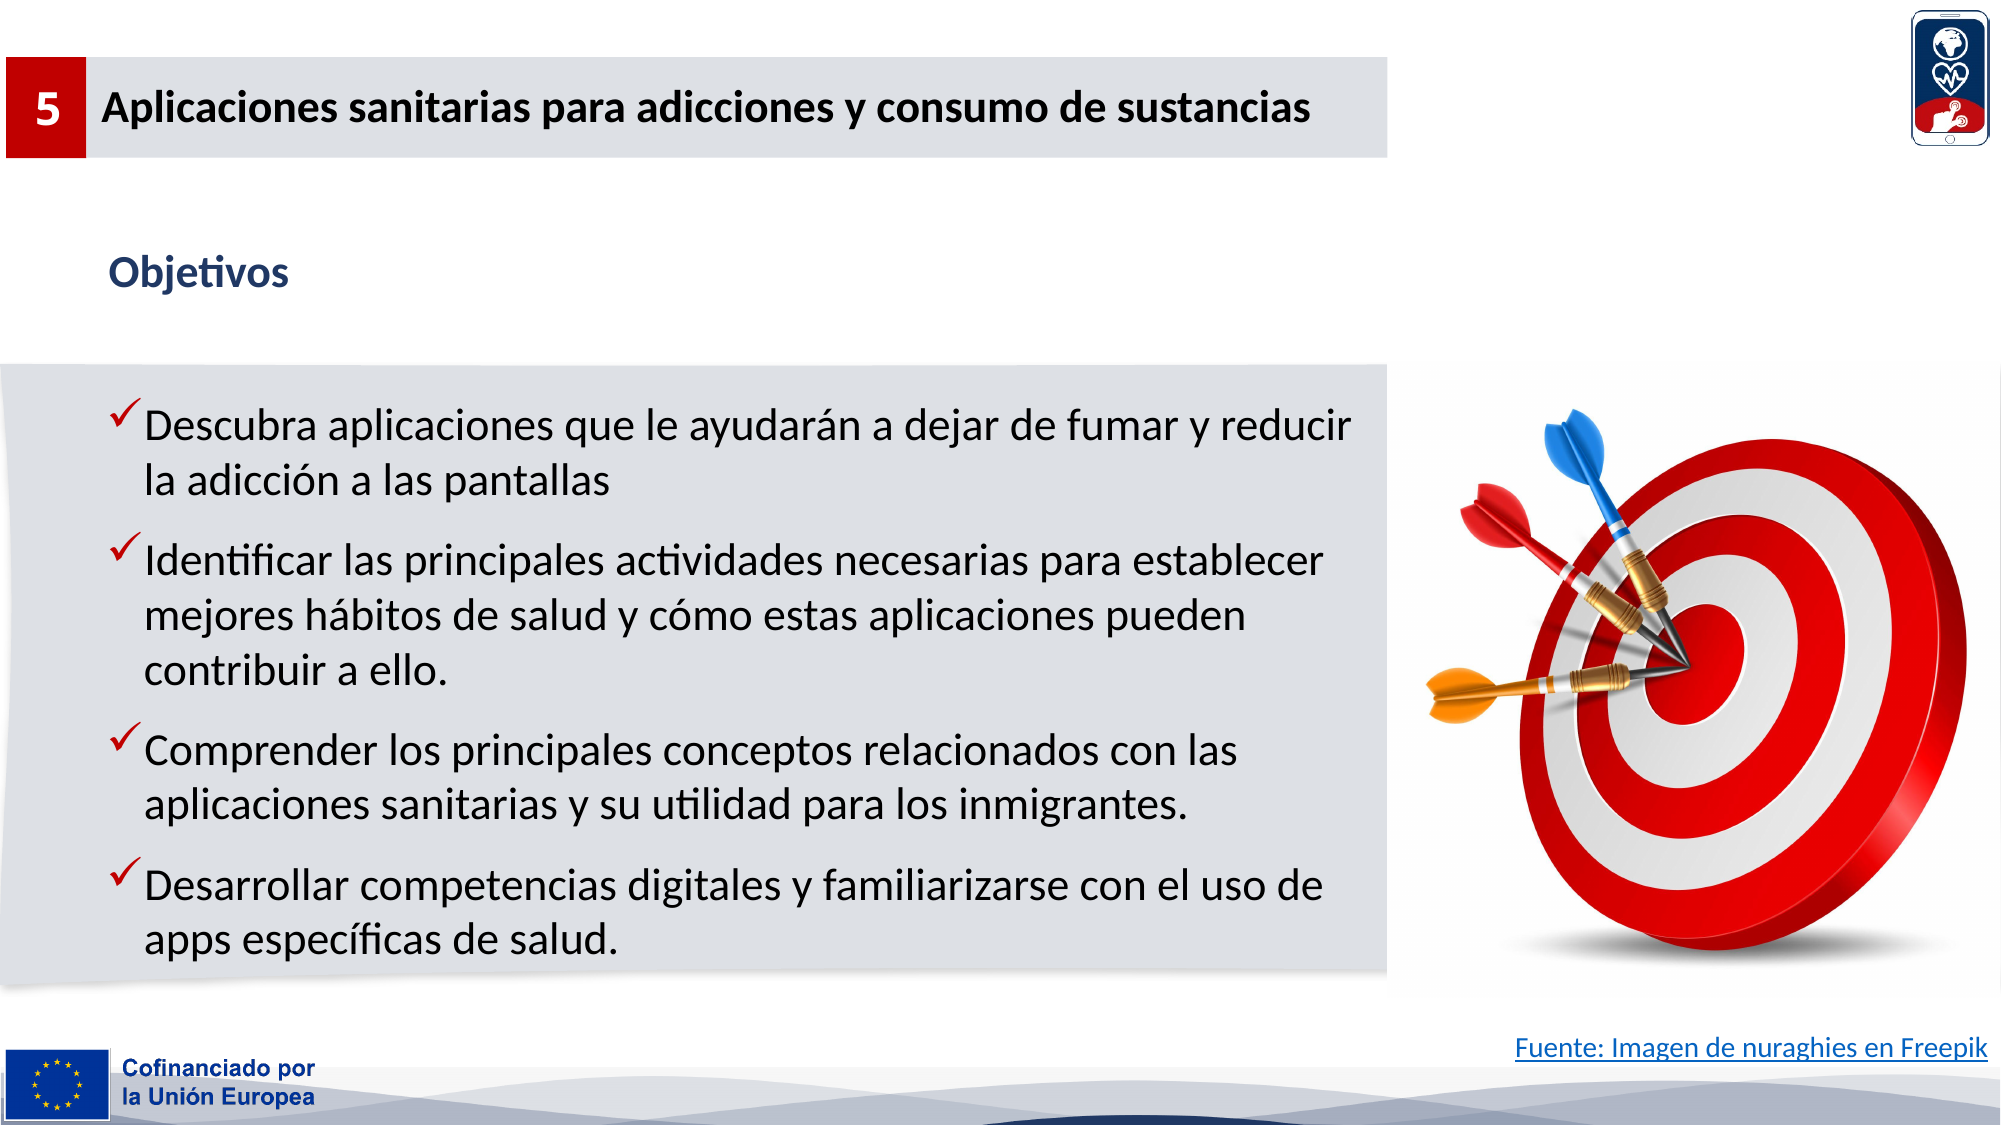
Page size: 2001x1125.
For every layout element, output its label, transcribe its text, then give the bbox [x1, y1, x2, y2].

picture [1387, 361, 2000, 998]
text_box Aplicaciones sanitarias para adicciones y consumo de sustancias [86, 57, 1388, 158]
text_box 5 [20, 71, 89, 142]
text_box Fuente: Imagen de nuraghies en Freepik [1500, 1021, 2000, 1072]
title Objetivos [93, 221, 1819, 324]
text_box [5, 56, 87, 159]
list Descubra aplicaciones que le ayudarán a dejar de fumar y reducir la adicción a las pantallas Identificar las principales actividades necesarias para establecer mejores hábitos de salud y cómo estas aplicaciones pueden contribuir a ello. Comprender los principales conceptos relacionados con las aplicaciones sanitarias y su utilidad para los inmigrantes. Desarrollar competencias digitales y familiarizarse con el uso de apps específicas de salud. [91, 387, 1387, 986]
picture [1911, 10, 1990, 146]
picture [0, 1044, 2001, 1125]
